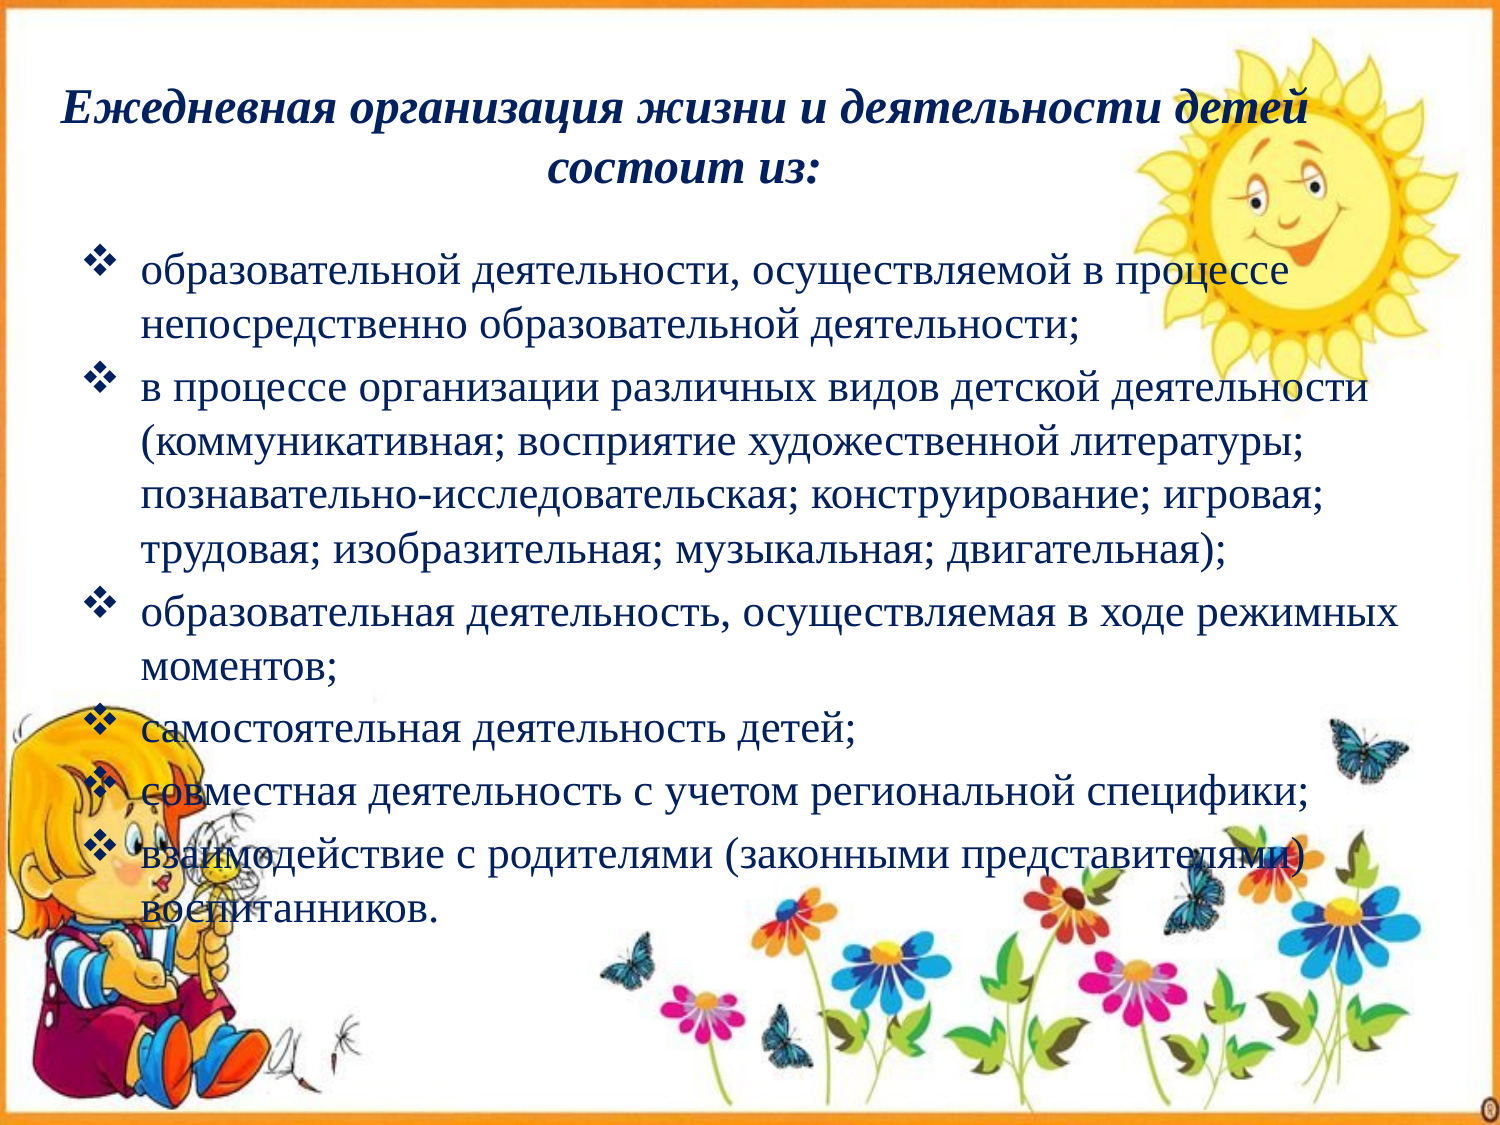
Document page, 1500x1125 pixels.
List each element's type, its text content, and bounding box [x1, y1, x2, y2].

text_box образовательной деятельности, осуществляемой в процессе непосредственно образовательной деятельности; в процессе организации различных видов детской деятельности (коммуникативная; восприятие художественной литературы; познавательно-исследовательская; конструирование; игровая; трудовая; изобразительная; музыкальная; двигательная); образовательная деятельность, осуществляемая в ходе режимных моментов; самостоятельная деятельность детей; совместная деятельность с учетом региональной специфики; взаимодействие с родителями (законными представителями) воспитанников. [64, 231, 1420, 994]
text_box Ежедневная организация жизни и деятельности детей состоит из: [29, 66, 1341, 202]
picture [0, 0, 1500, 1125]
